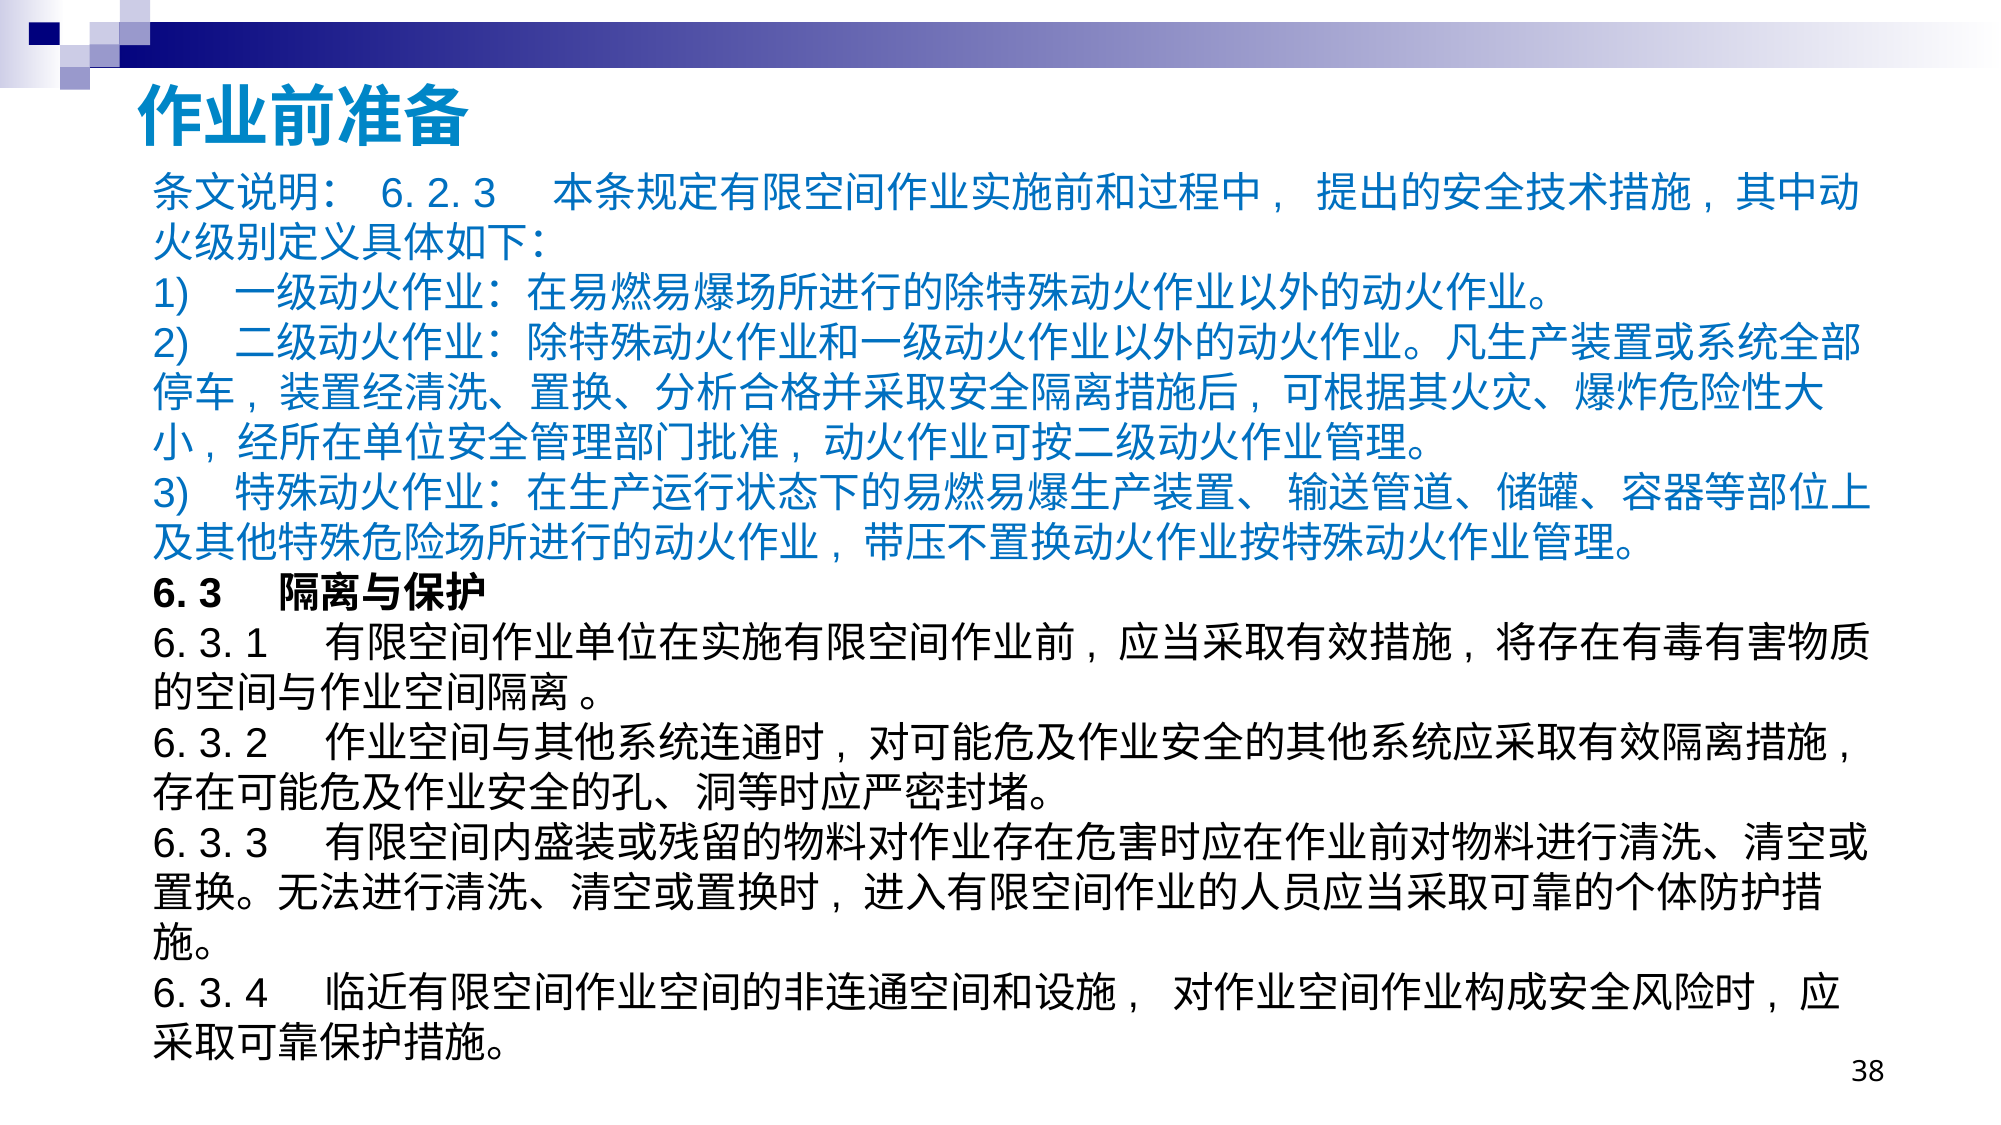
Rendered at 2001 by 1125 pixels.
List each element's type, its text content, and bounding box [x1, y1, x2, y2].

slide_number 38 [1433, 1025, 1900, 1100]
text_box 条文说明： 6. 2. 3 本条规定有限空间作业实施前和过程中, 提出的安全技术措施, 其中动火级别定义具体如下： 1) 一级动火作业：在易燃易爆场所进行的除特殊动火作业以外的动火作业。 2) 二级动火作业：除特殊动火作业和一级动火作业以外的动火作业。凡生产装置或系统全部停车, 装置经清洗、置换、分析合格并采取安全隔离措施后, 可根据其火灾、爆炸危险性大小, 经所在单位安全管理部门批准, 动火作业可按二级动火作业管理。 3) 特殊动火作业：在生产运行状态下的易燃易爆生产装置、 输送管道、储罐、容器等部位上及其他特殊危险场所进行的动火作业, 带压不置换动火作业按特殊动火作业管理。 6. 3 隔离与保护 6. 3. 1 有限空间作业单位在实施有限空间作业前, 应当采取有效措施, 将存在有毒有害物质的空间与作业空间隔离 。 6. 3. 2 作业空间与其他系统连通时, 对可能危及作业安全的其他系统应采取有效隔离措施, 存在可能危及作业安全的孔、洞等时应严密封堵。 6. 3. 3 有限空间内盛装或残留的物料对作业存在危害时应在作业前对物料进行清洗、清空或置换。无法进行清洗、清空或置换时, 进入有限空间作业的人员应当采取可靠的个体防护措施。 6. 3. 4 临近有限空间作业空间的非连通空间和设施, 对作业空间作业构成安全风险时, 应采取可靠保护措施。 [137, 158, 1898, 1074]
title 作业前准备 [102, 66, 505, 162]
